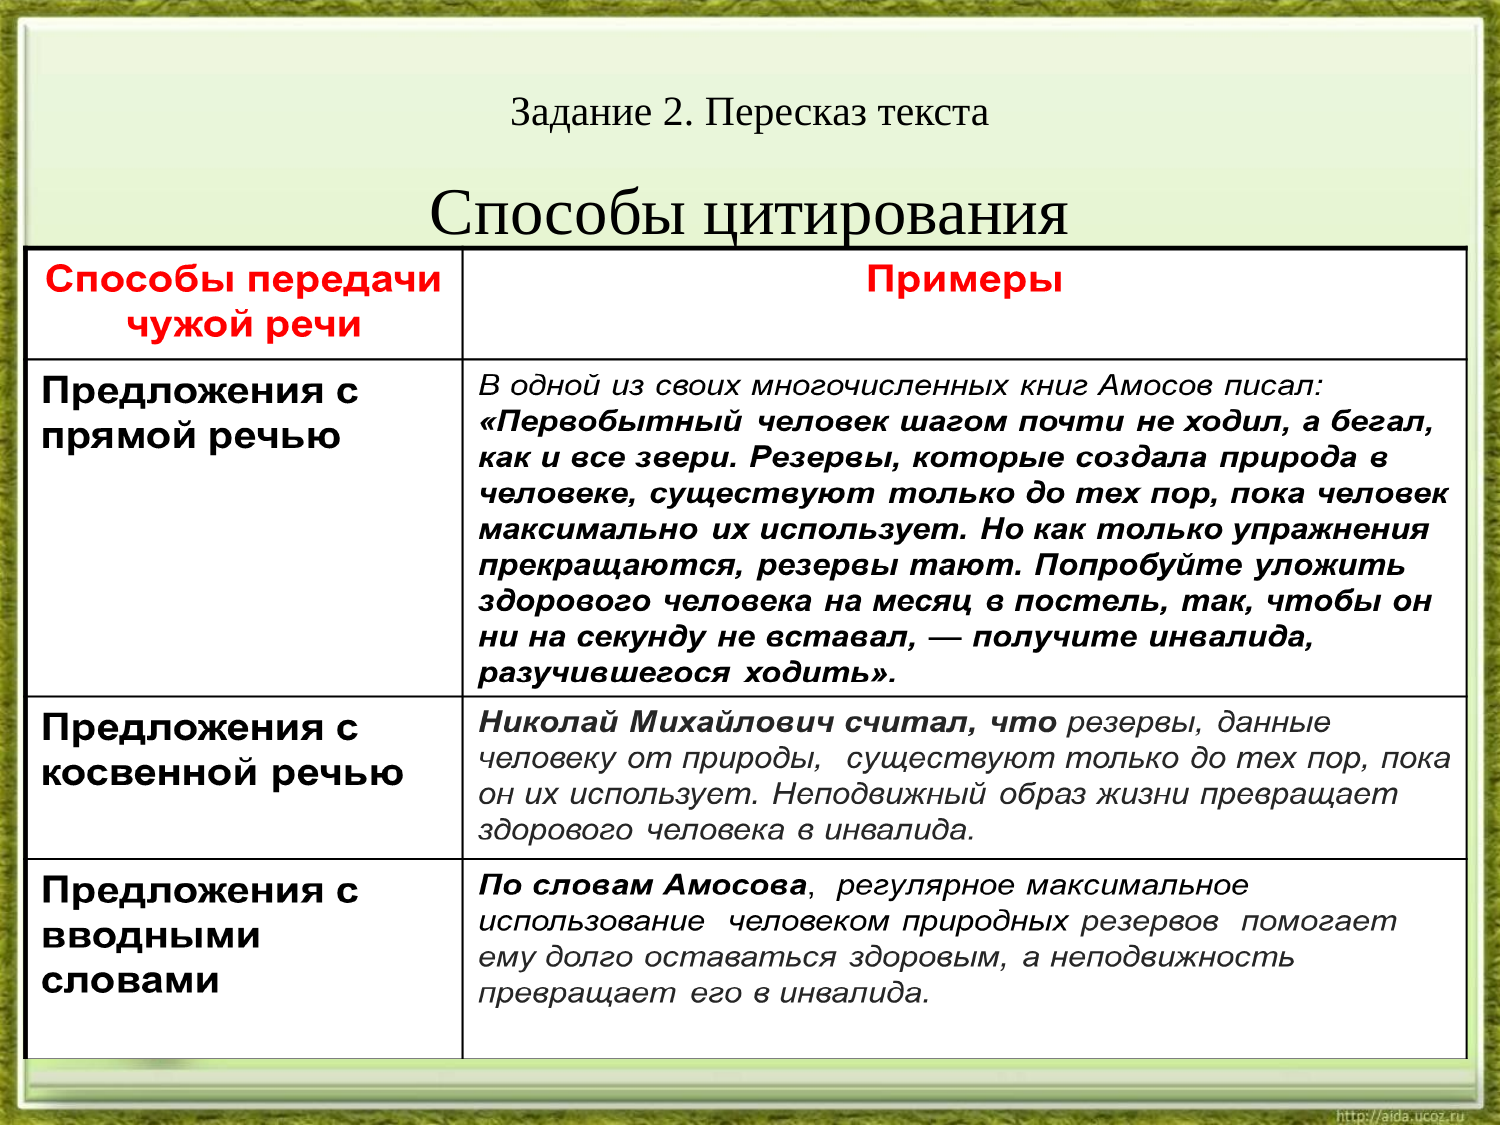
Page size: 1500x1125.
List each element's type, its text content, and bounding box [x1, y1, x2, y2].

title Задание 2. Пересказ текста [75, 45, 1425, 160]
list Способы цитирования [75, 160, 1425, 241]
picture [0, 0, 1500, 1125]
